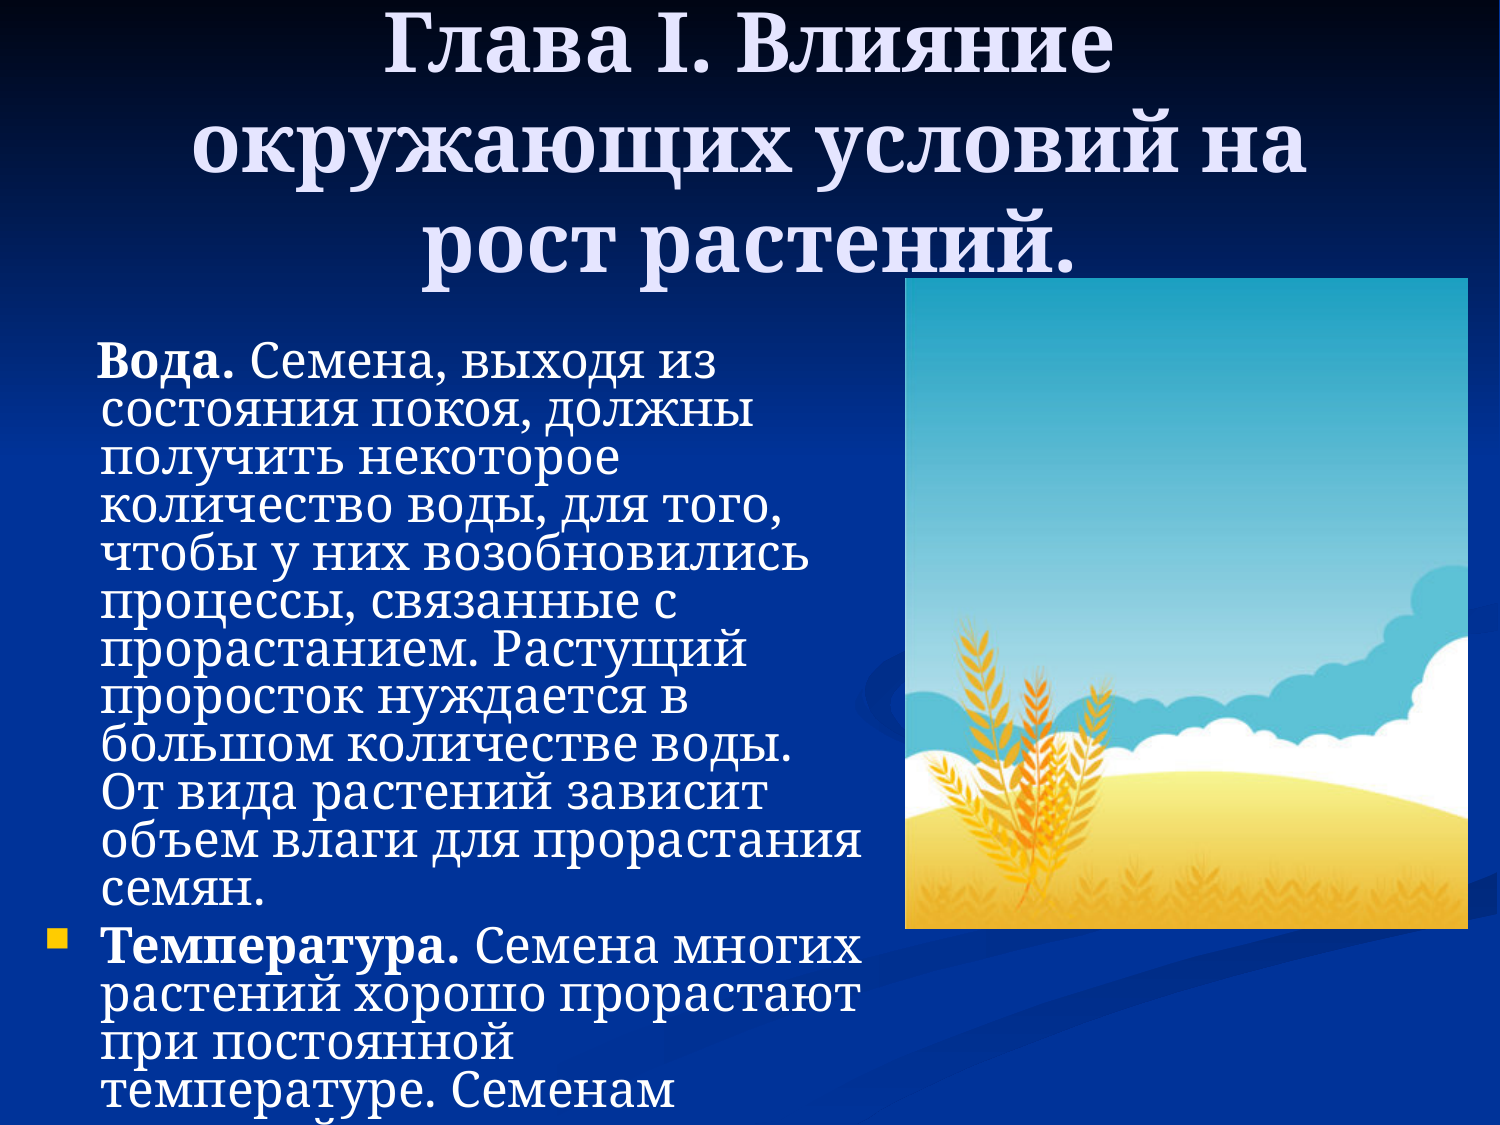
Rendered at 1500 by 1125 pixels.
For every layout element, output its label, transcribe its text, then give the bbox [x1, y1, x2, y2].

list Вода. Семена, выходя из состояния покоя, должны получить некоторое количество воды, для того, чтобы у них возобновились процессы, связанные с прорастанием. Растущий проросток нуждается в большом количестве воды. От вида растений зависит объем влаги для прорастания семян. Температура. Семена многих растений хорошо прорастают при постоянной температуре. Семенам растений, растущих в умеренной зоне климата нужны ниже температуры, чем тем, которые растут в тропическом климате. [29, 262, 881, 1107]
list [905, 278, 1468, 929]
title Глава І. Влияние окружающих условий на рост растений. [74, 44, 1426, 233]
